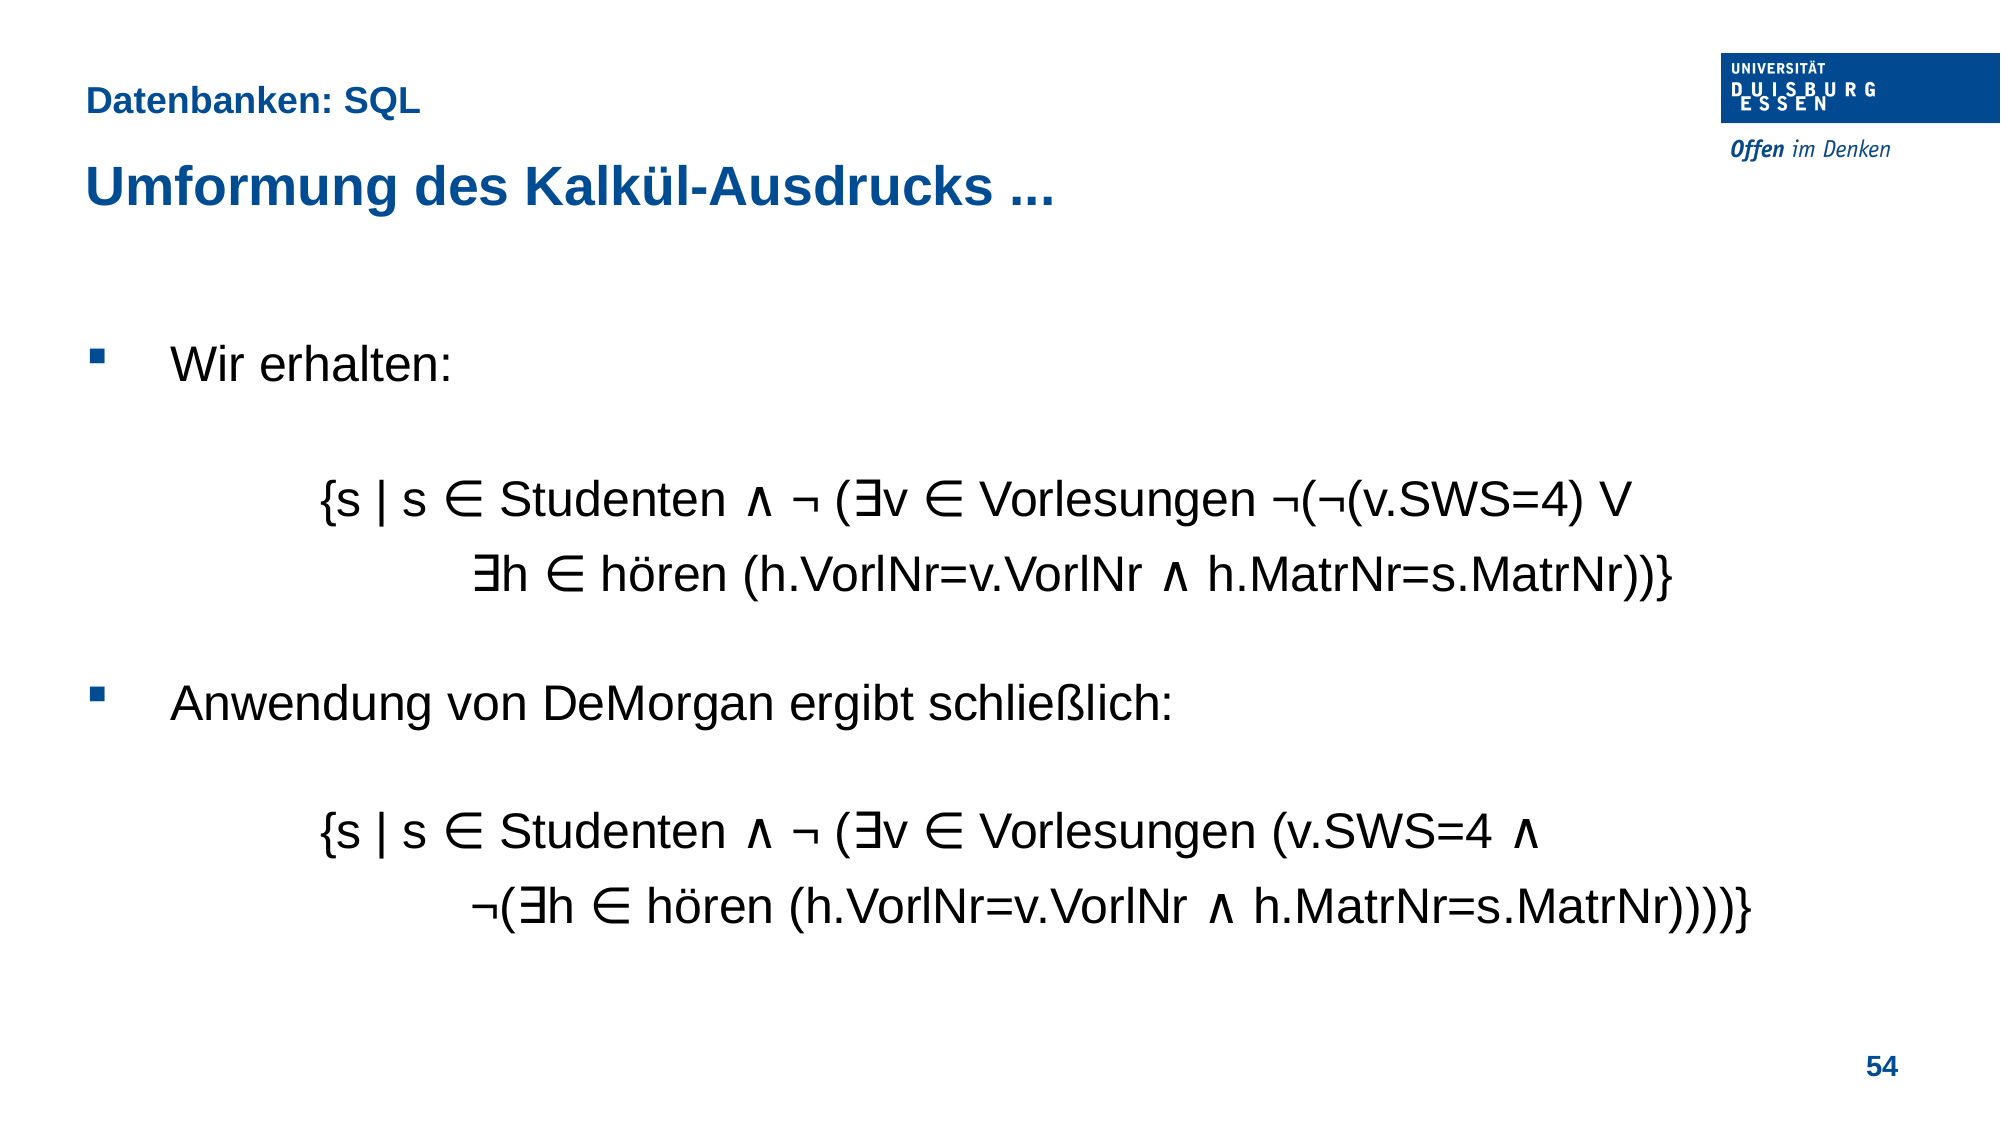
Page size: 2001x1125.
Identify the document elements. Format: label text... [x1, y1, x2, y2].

list Umformung des Kalkül-Ausdrucks ... [85, 150, 1696, 226]
list Wir erhalten: {s | s ∈ Studenten ∧ ¬ (∃v ∈ Vorlesungen ¬(¬(v.SWS=4) V ∃h ∈ hören (h.VorlNr=v.VorlNr ∧ h.MatrNr=s.MatrNr))} Anwendung von DeMorgan ergibt schließlich: {s | s ∈ Studenten ∧ ¬ (∃v ∈ Vorlesungen (v.SWS=4 ∧ ¬(∃h ∈ hören (h.VorlNr=v.VorlNr ∧ h.MatrNr=s.MatrNr))))} [85, 331, 1914, 1040]
list Datenbanken: SQL [85, 81, 1696, 122]
picture [1721, 53, 2000, 162]
slide_number 54 [1677, 1039, 1914, 1081]
